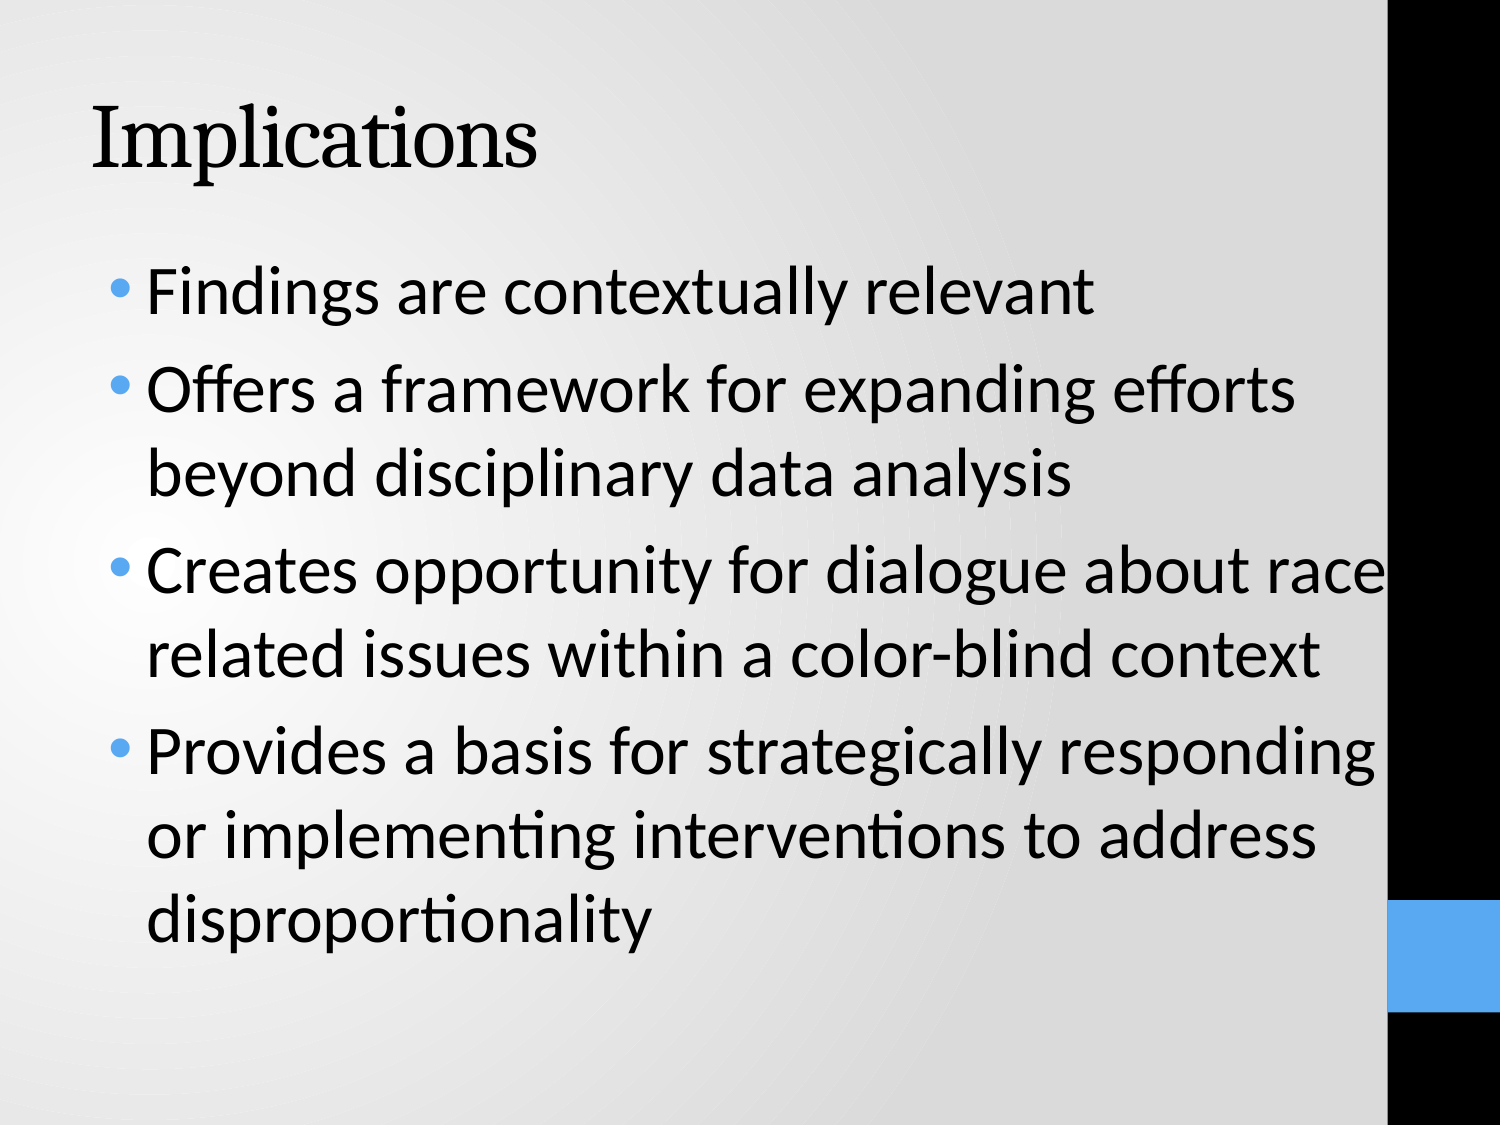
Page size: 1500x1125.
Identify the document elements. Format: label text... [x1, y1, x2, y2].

title Implications [75, 37, 1350, 225]
list Findings are contextually relevant Offers a framework for expanding efforts beyond disciplinary data analysis Creates opportunity for dialogue about race-related issues within a color-blind context Provides a basis for strategically responding or implementing interventions to address disproportionality [75, 237, 1425, 1088]
